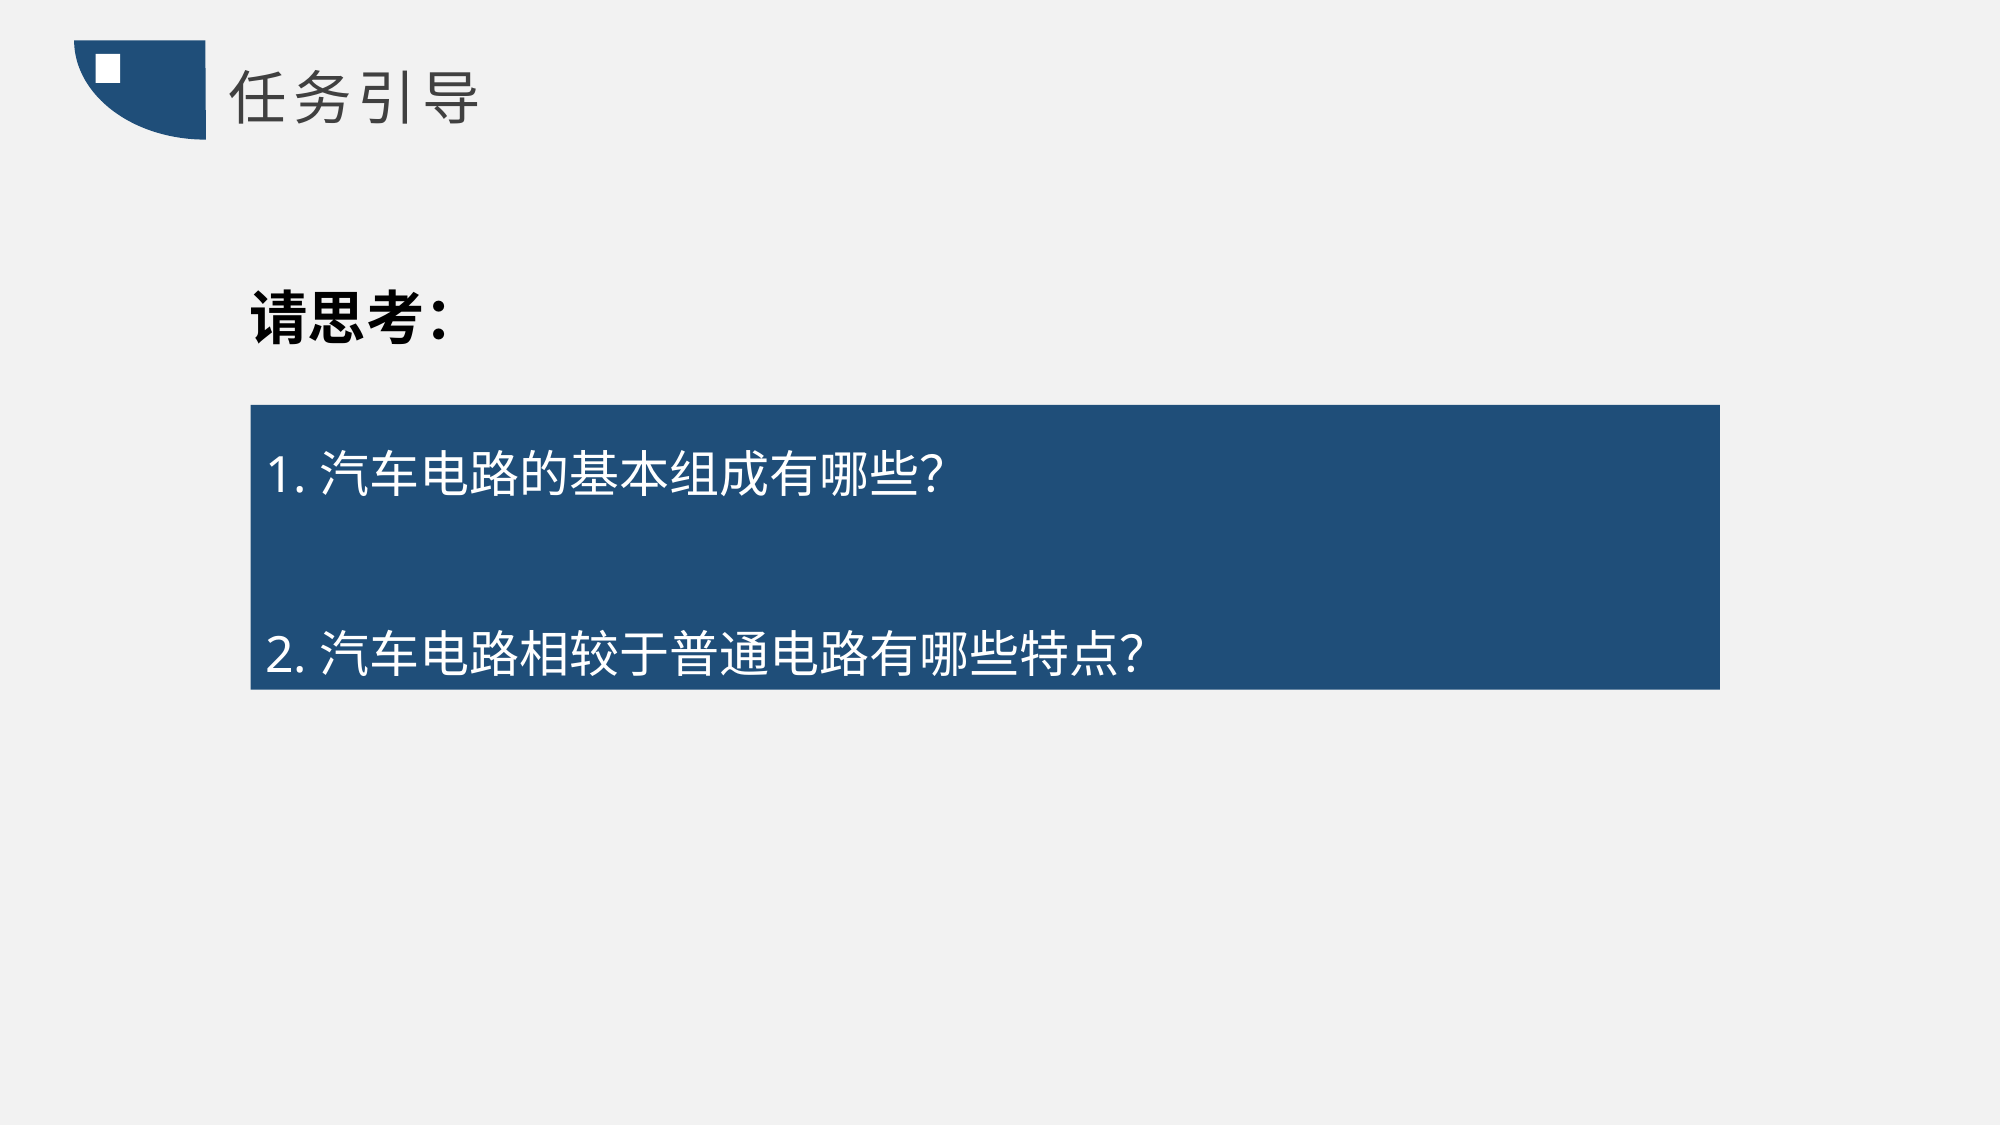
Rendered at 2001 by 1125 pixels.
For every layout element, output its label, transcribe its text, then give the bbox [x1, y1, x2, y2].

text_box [74, 0, 815, 140]
text_box 1.汽车电路的基本组成有哪些？ 2.汽车电路相较于普通电路有哪些特点？ [250, 404, 1720, 690]
text_box 请思考： [235, 239, 1705, 359]
